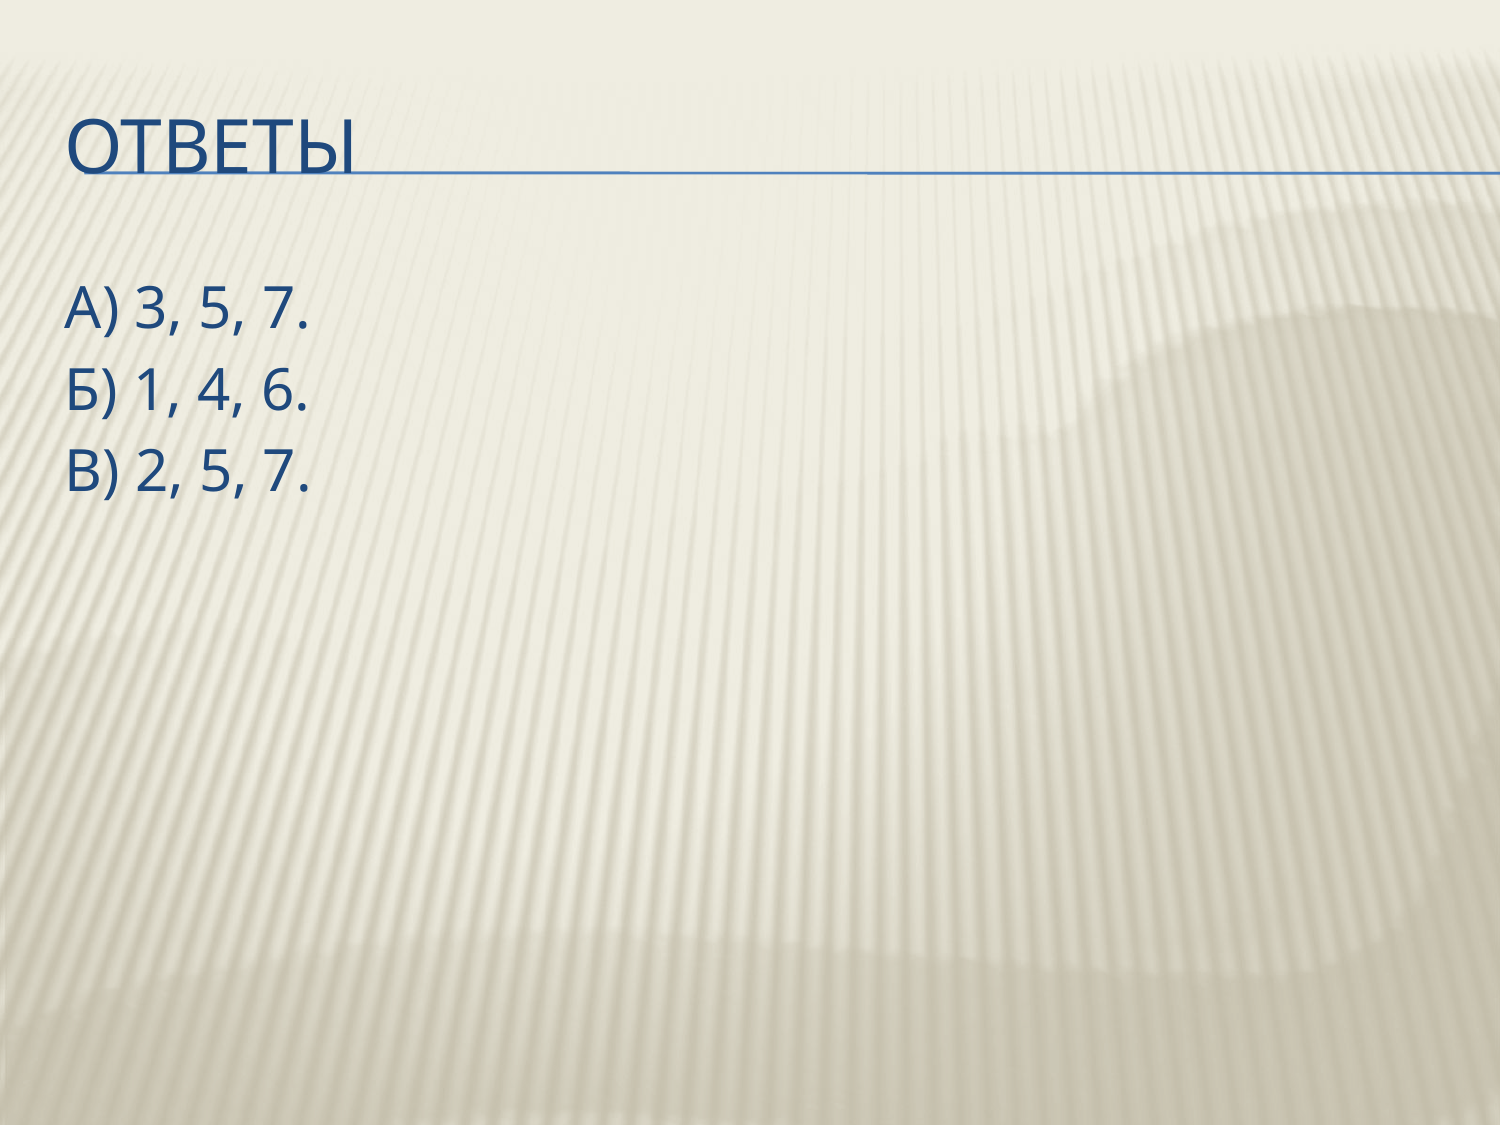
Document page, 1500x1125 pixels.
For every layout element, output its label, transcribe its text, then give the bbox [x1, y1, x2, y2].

list А) 3, 5, 7. Б) 1, 4, 6. В) 2, 5, 7. [50, 262, 738, 1038]
title Ответы [49, 75, 1475, 213]
